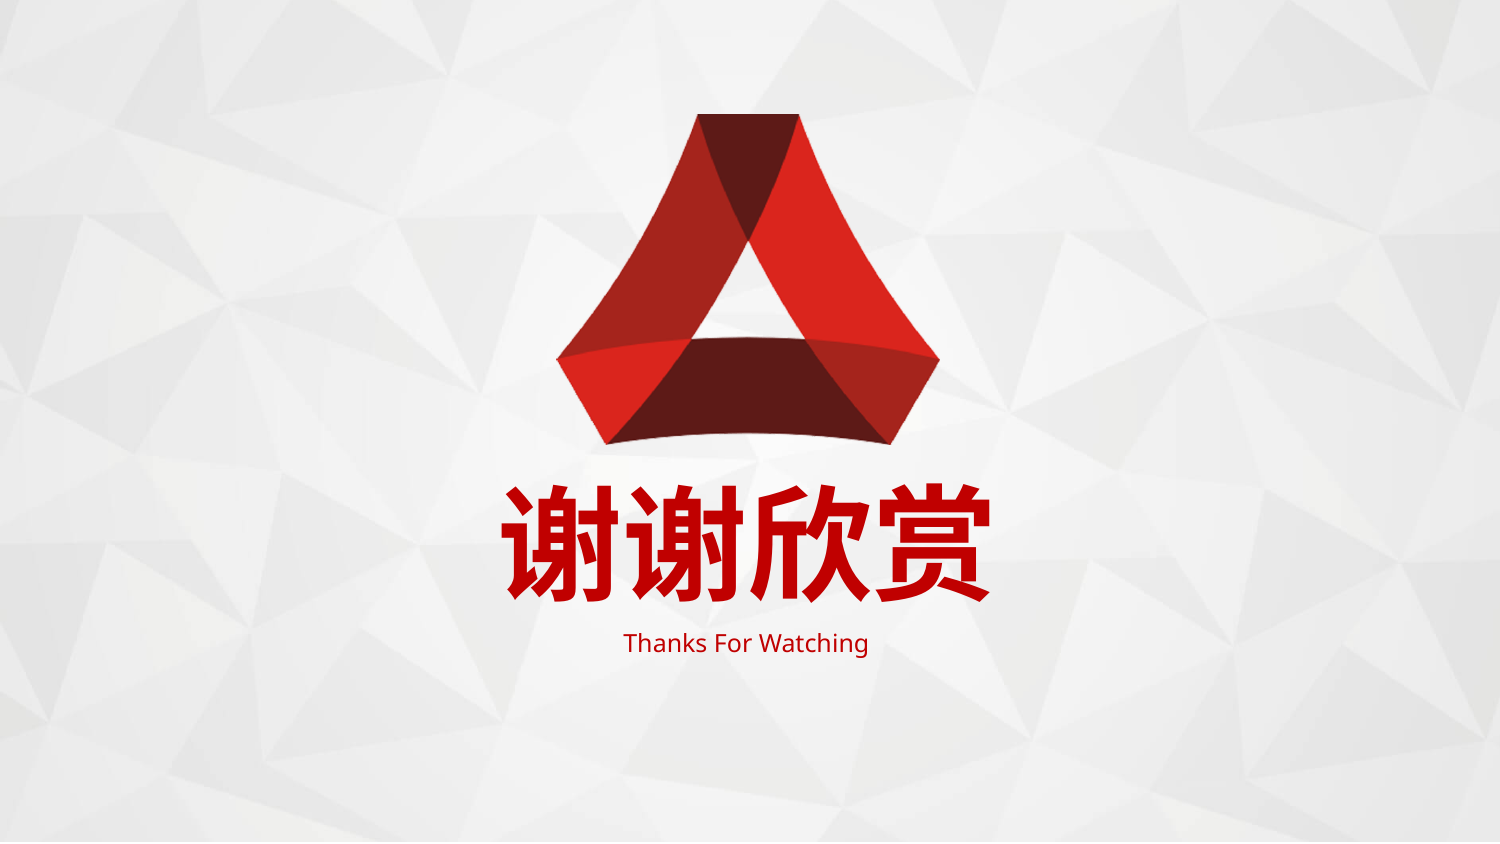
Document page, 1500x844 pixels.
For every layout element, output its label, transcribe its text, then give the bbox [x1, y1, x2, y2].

picture [0, 0, 1500, 842]
text_box 谢谢欣赏 [450, 460, 1046, 622]
text_box Thanks For Watching [611, 621, 882, 663]
